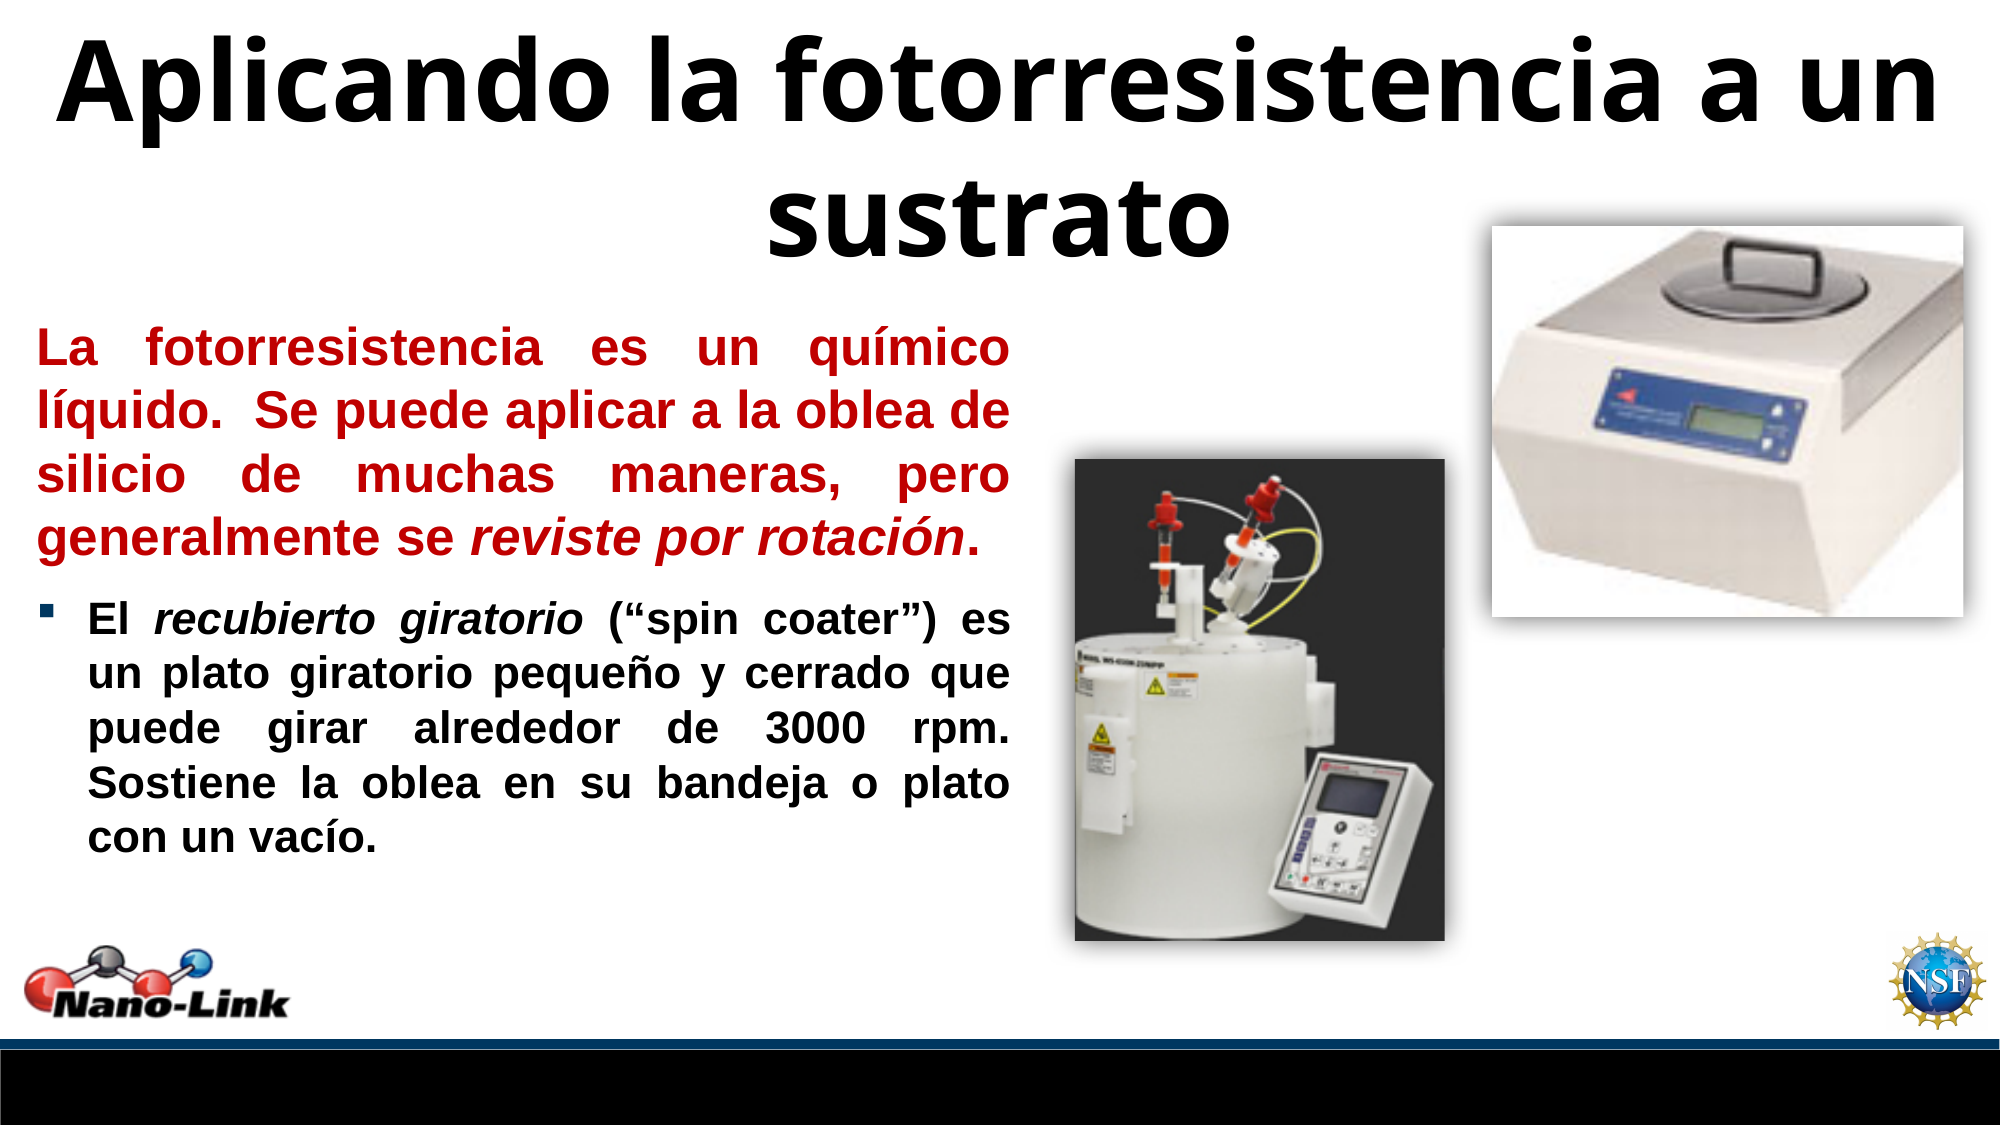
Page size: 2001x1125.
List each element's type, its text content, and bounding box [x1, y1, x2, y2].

picture [1886, 931, 1988, 1032]
picture [1074, 458, 1446, 941]
picture [16, 935, 305, 1032]
text_box Aplicando la fotorresistencia a un sustrato [0, 24, 2000, 263]
text_box La fotorresistencia es un químico líquido. Se puede aplicar a la oblea de silicio de muchas maneras, pero generalmente se reviste por rotación. El recubierto giratorio (“spin coater”) es un plato giratorio pequeño y cerrado que puede girar alrededor de 3000 rpm. Sostiene la oblea en su bandeja o plato con un vacío. [36, 304, 1012, 929]
picture [1491, 226, 1964, 618]
